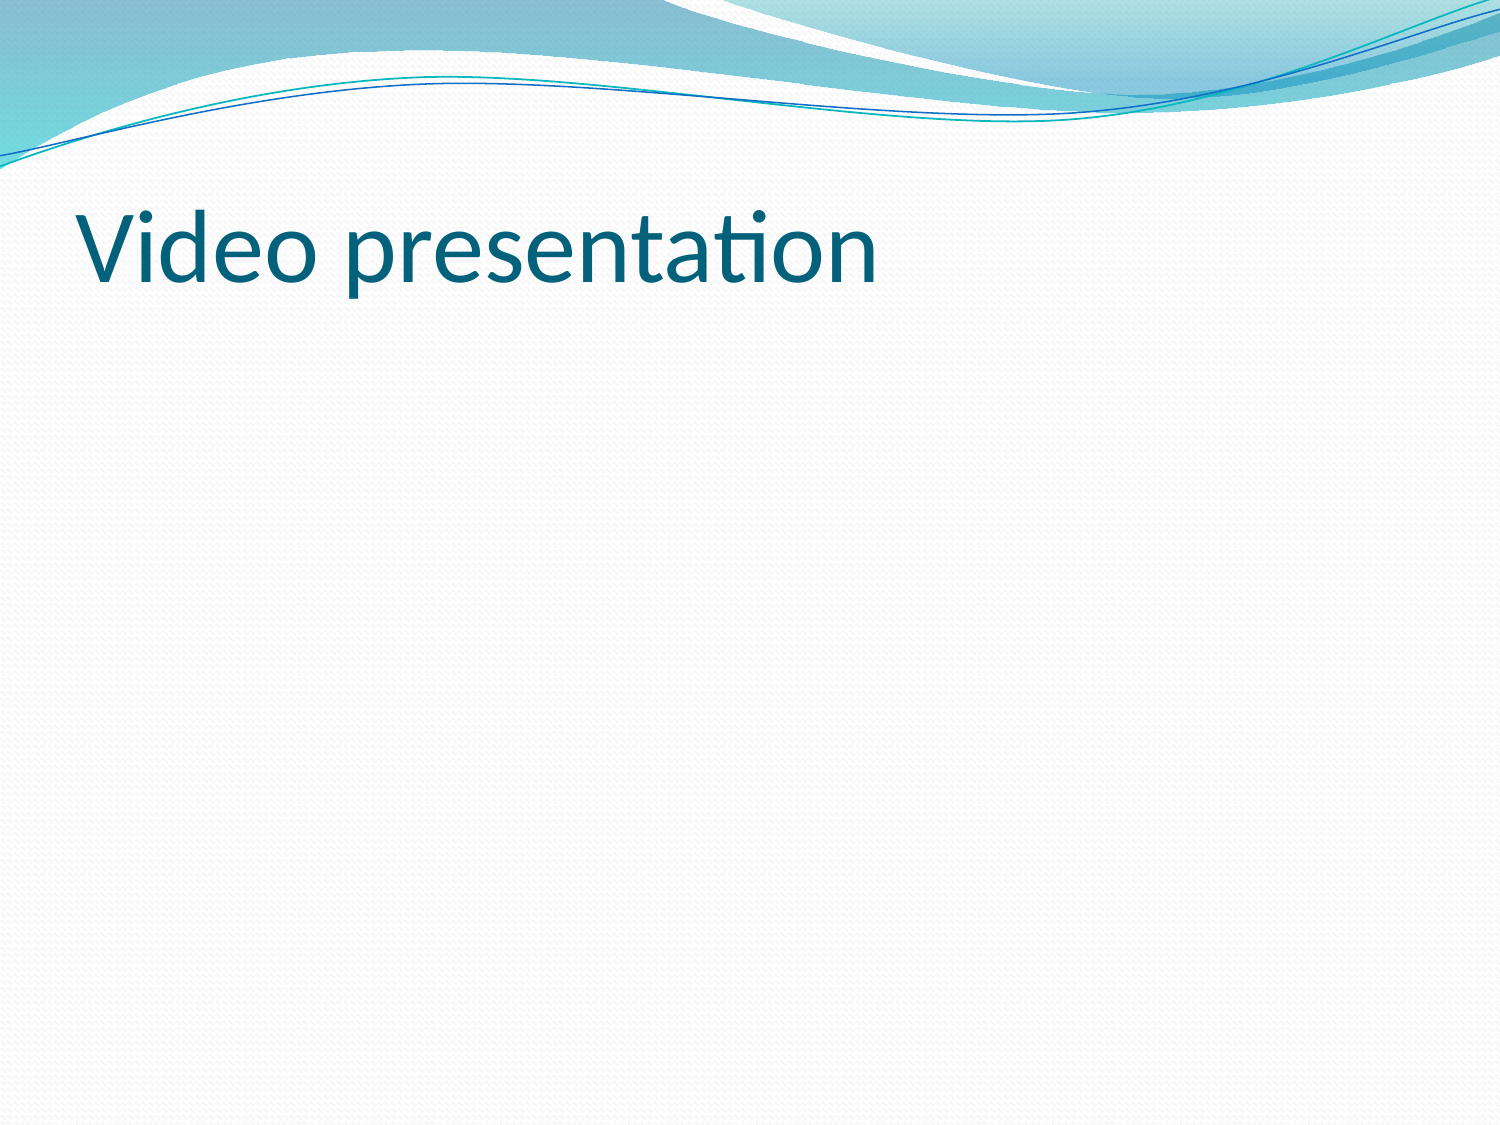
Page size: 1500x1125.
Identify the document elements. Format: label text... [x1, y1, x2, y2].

title Video presentation [75, 115, 1425, 303]
